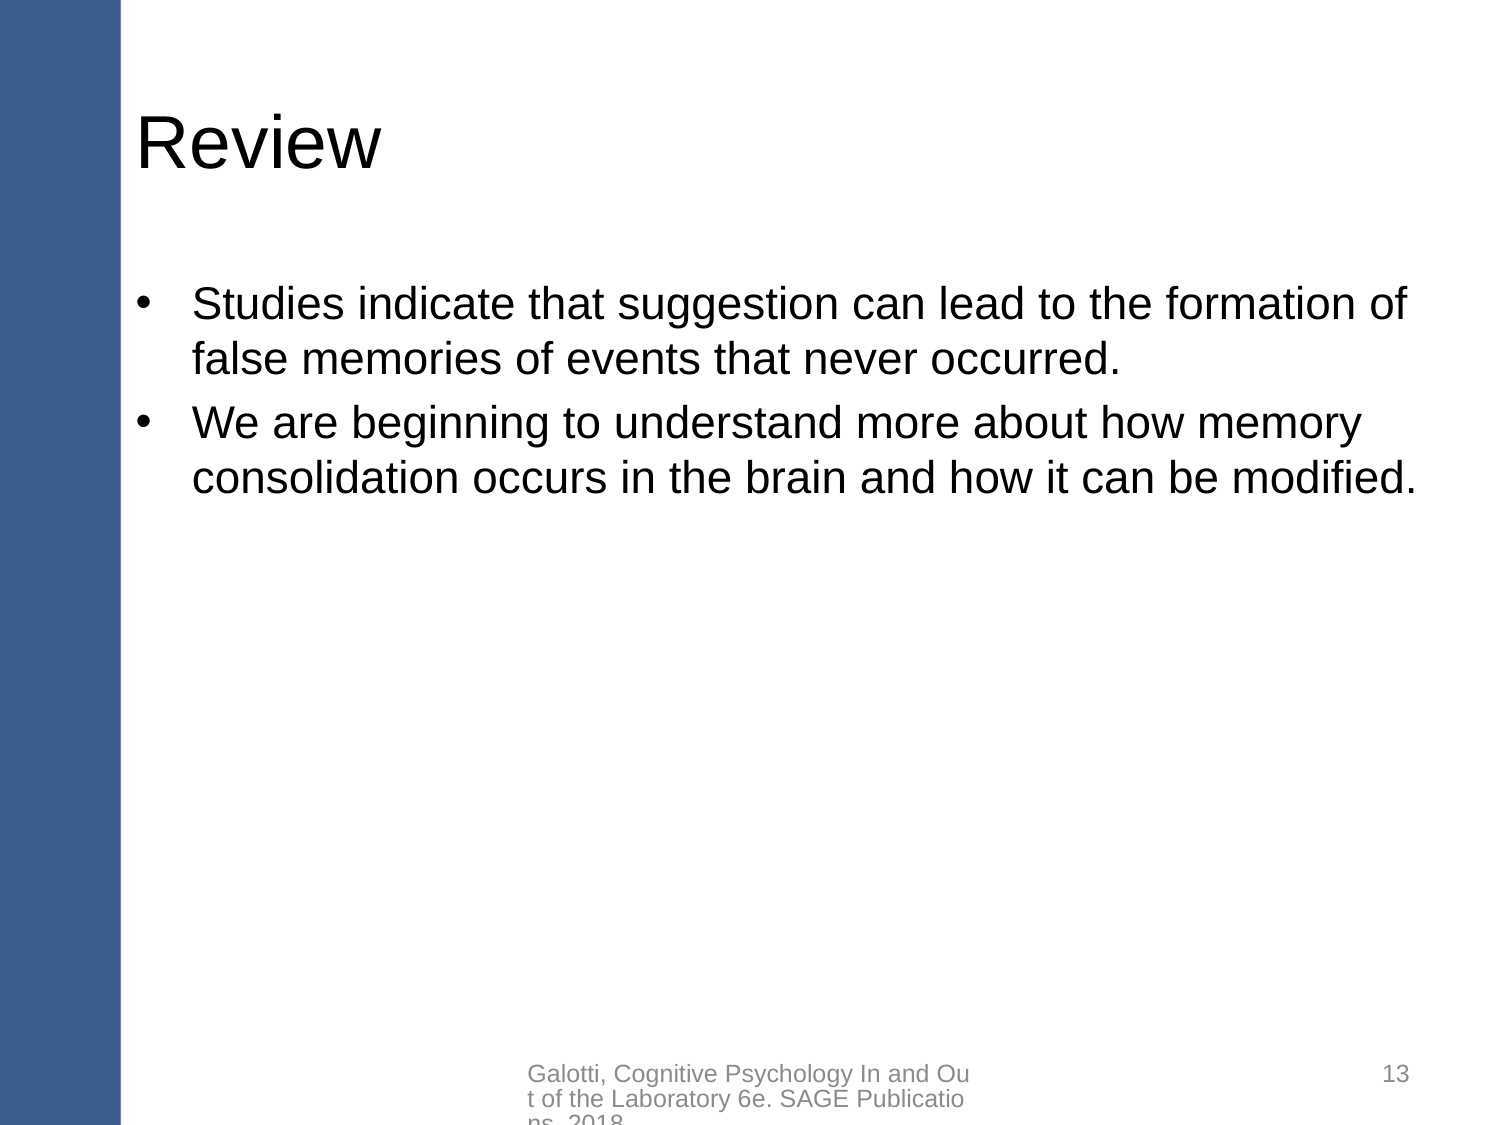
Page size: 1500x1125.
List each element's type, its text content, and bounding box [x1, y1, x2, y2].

slide_number 13 [1074, 1042, 1425, 1103]
list Studies indicate that suggestion can lead to the formation of false memories of events that never occurred. We are beginning to understand more about how memory consolidation occurs in the brain and how it can be modified. [120, 266, 1471, 1009]
title Review [120, 45, 1471, 233]
footer Galotti, Cognitive Psychology In and Out of the Laboratory 6e. SAGE Publications, 2018. [512, 1042, 988, 1103]
picture [0, 0, 1500, 1125]
